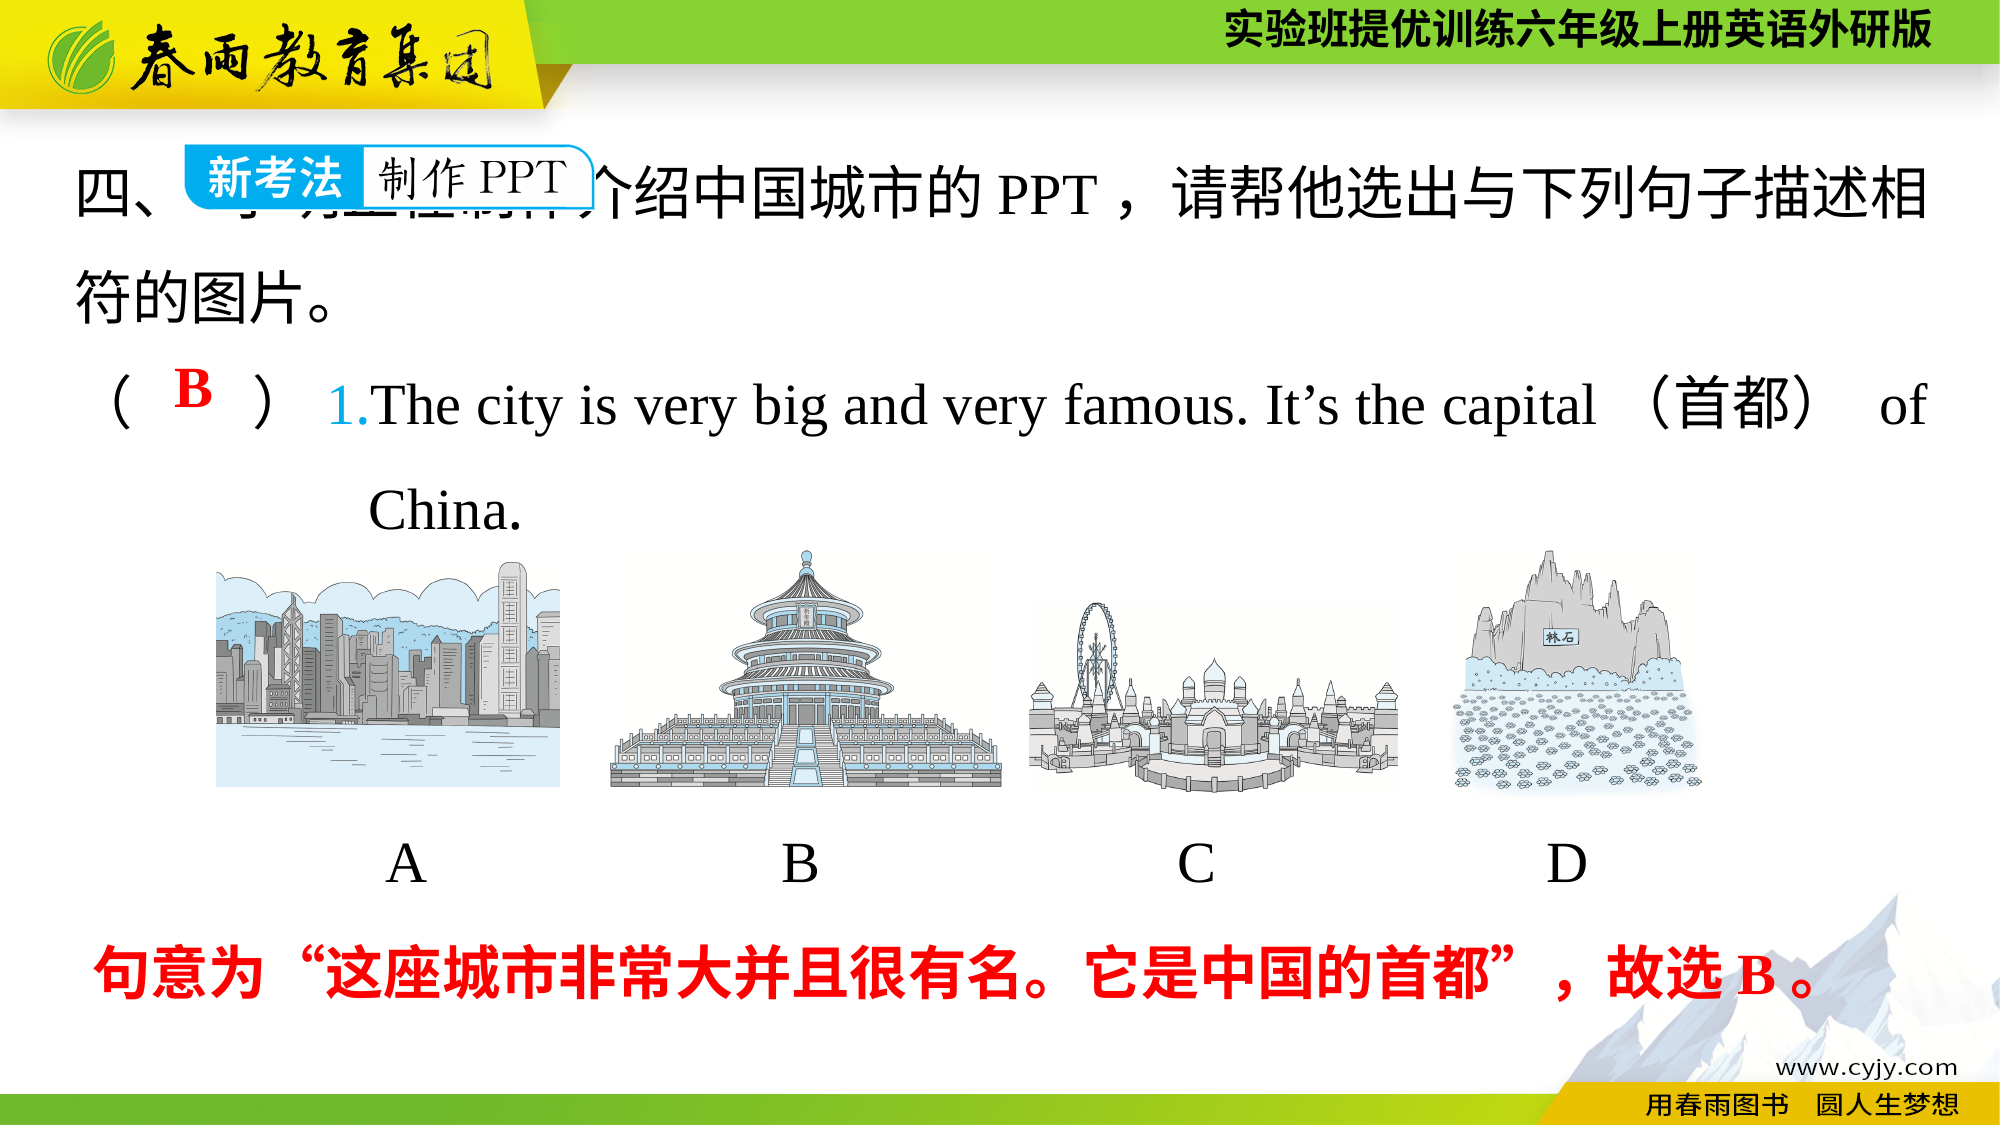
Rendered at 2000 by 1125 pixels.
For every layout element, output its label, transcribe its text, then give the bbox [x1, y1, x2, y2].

text_box A B C D [370, 782, 1898, 902]
picture [0, 0, 2000, 1125]
text_box 句意为“这座城市非常大并且很有名。它是中国的首都”，故选B。 [77, 893, 1925, 1014]
list 四、 小明正在制作介绍中国城市的PPT，请帮他选出与下列句子描述相符的图片。 （ ）1.The city is very big and very famous. It’s the capital（首都） of China. [59, 113, 1944, 647]
text_box B [159, 341, 244, 427]
